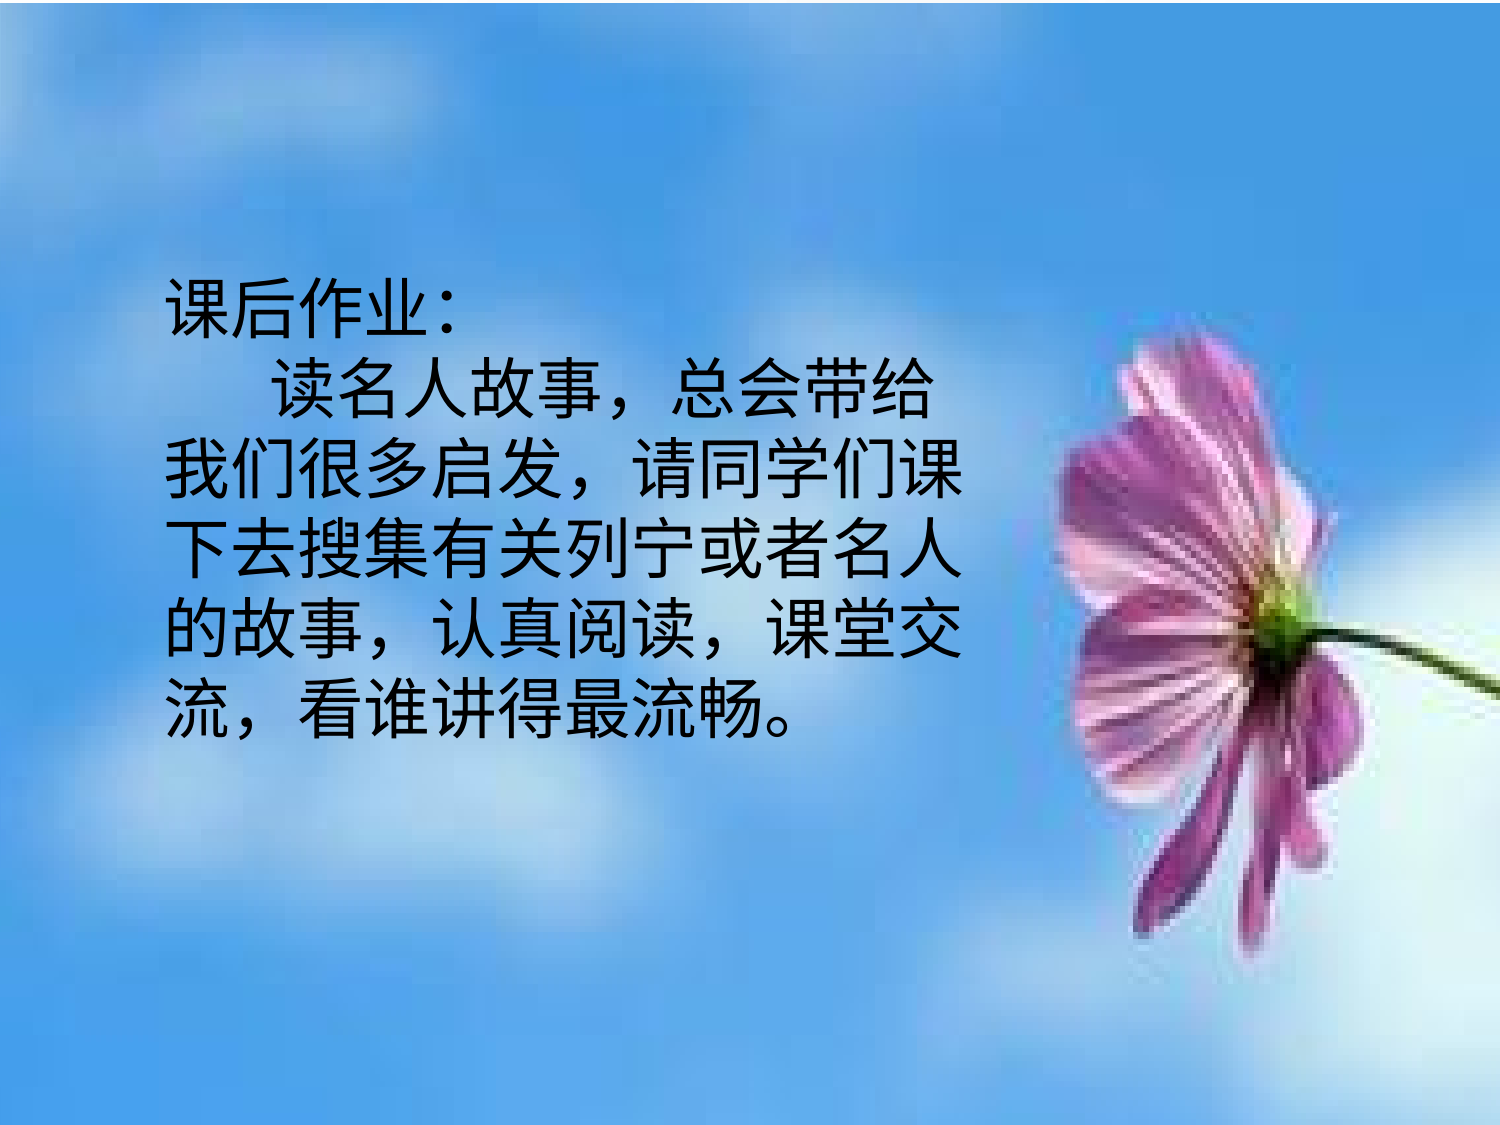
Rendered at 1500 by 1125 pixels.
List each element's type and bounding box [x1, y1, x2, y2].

list [0, 3, 1500, 1125]
